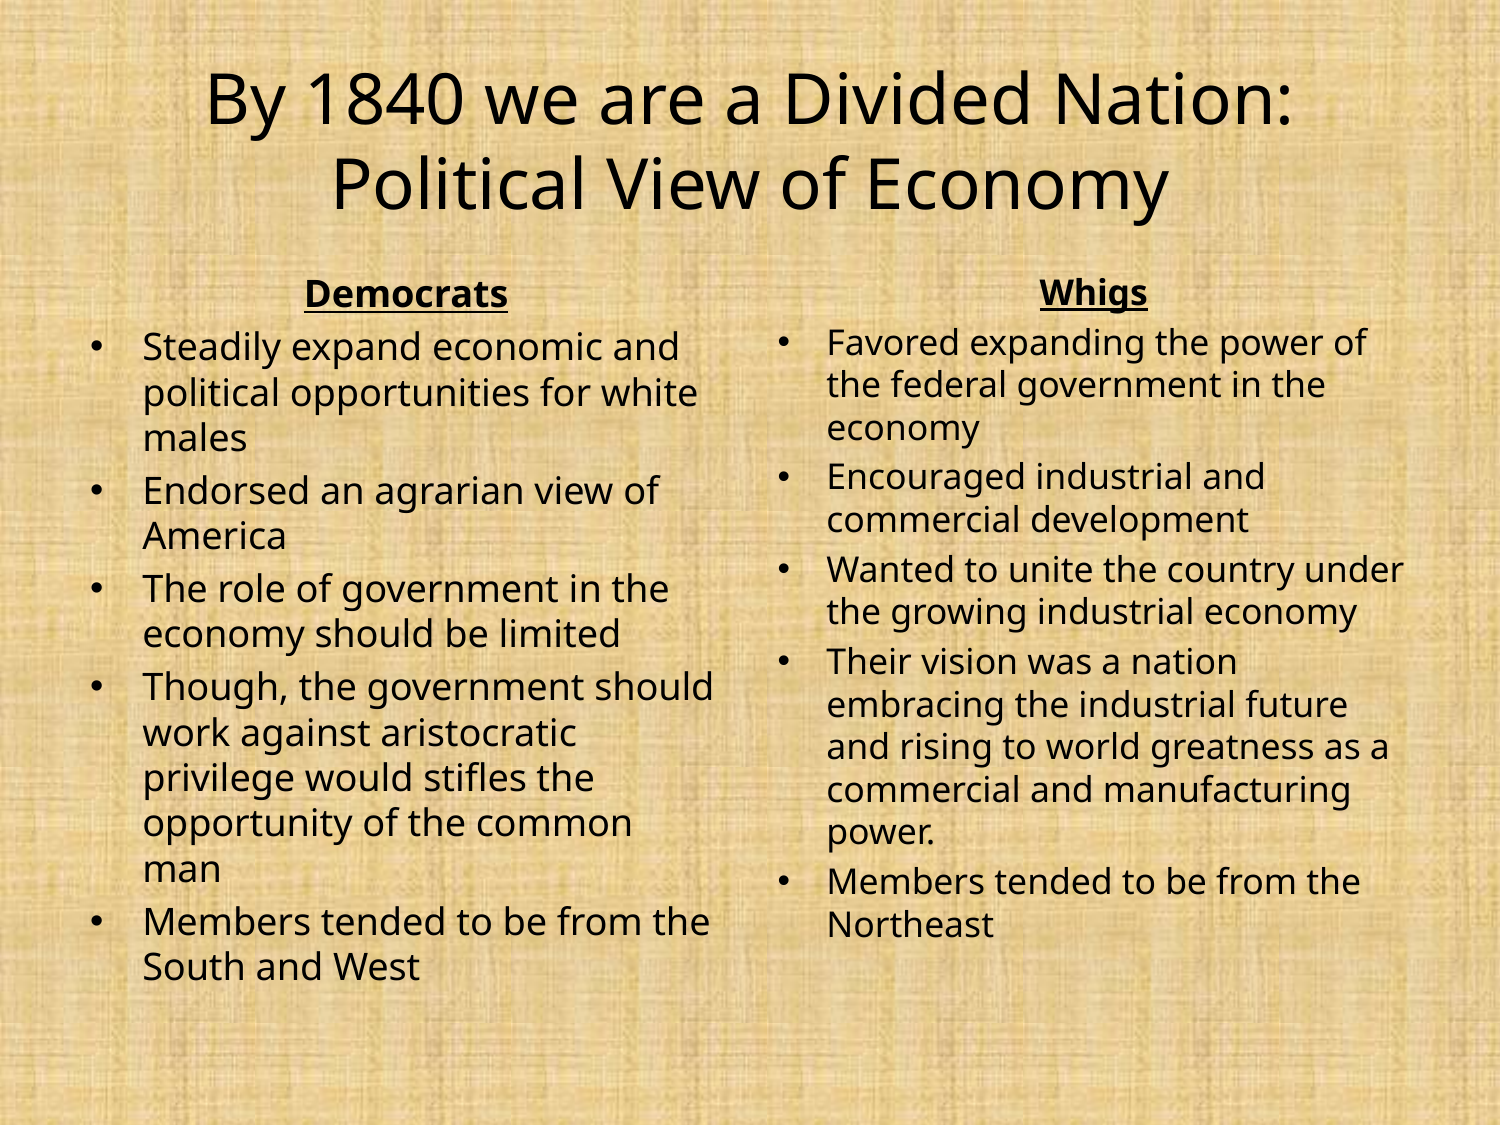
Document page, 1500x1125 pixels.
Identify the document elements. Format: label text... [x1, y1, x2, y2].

list Whigs Favored expanding the power of the federal government in the economy Encouraged industrial and commercial development Wanted to unite the country under the growing industrial economy Their vision was a nation embracing the industrial future and rising to world greatness as a commercial and manufacturing power. Members tended to be from the Northeast [762, 262, 1425, 1005]
list Democrats Steadily expand economic and political opportunities for white males Endorsed an agrarian view of America The role of government in the economy should be limited Though, the government should work against aristocratic privilege would stifles the opportunity of the common man Members tended to be from the South and West [75, 262, 738, 1005]
picture [0, 0, 1500, 1125]
title By 1840 we are a Divided Nation: Political View of Economy [75, 45, 1425, 233]
